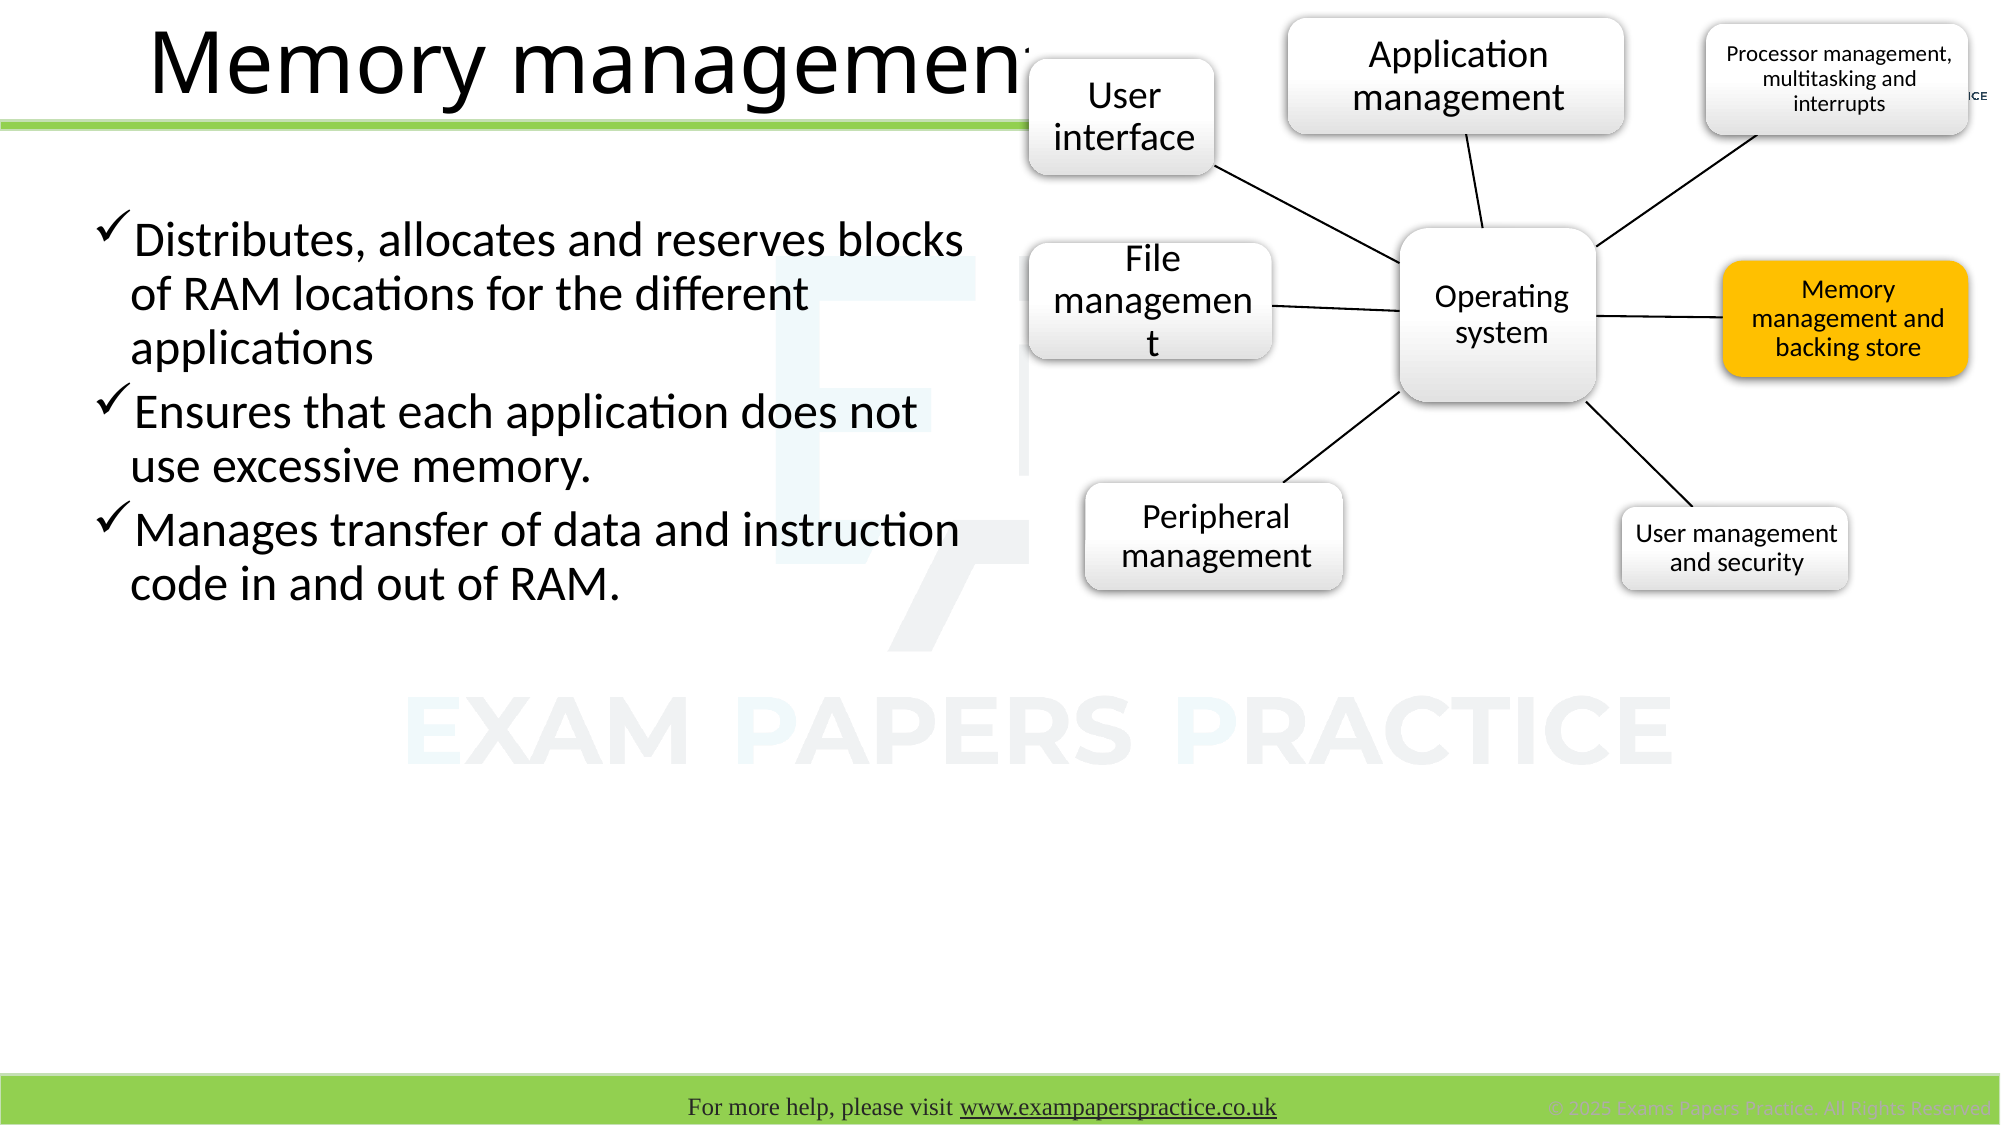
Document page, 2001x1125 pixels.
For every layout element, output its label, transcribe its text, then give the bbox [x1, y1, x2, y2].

title Memory management [132, 11, 1028, 121]
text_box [1028, 11, 1969, 591]
list Distributes, allocates and reserves blocks of RAM locations for the different applications Ensures that each application does not use excessive memory. Manages transfer of data and instruction code in and out of RAM. [2, 205, 1000, 920]
